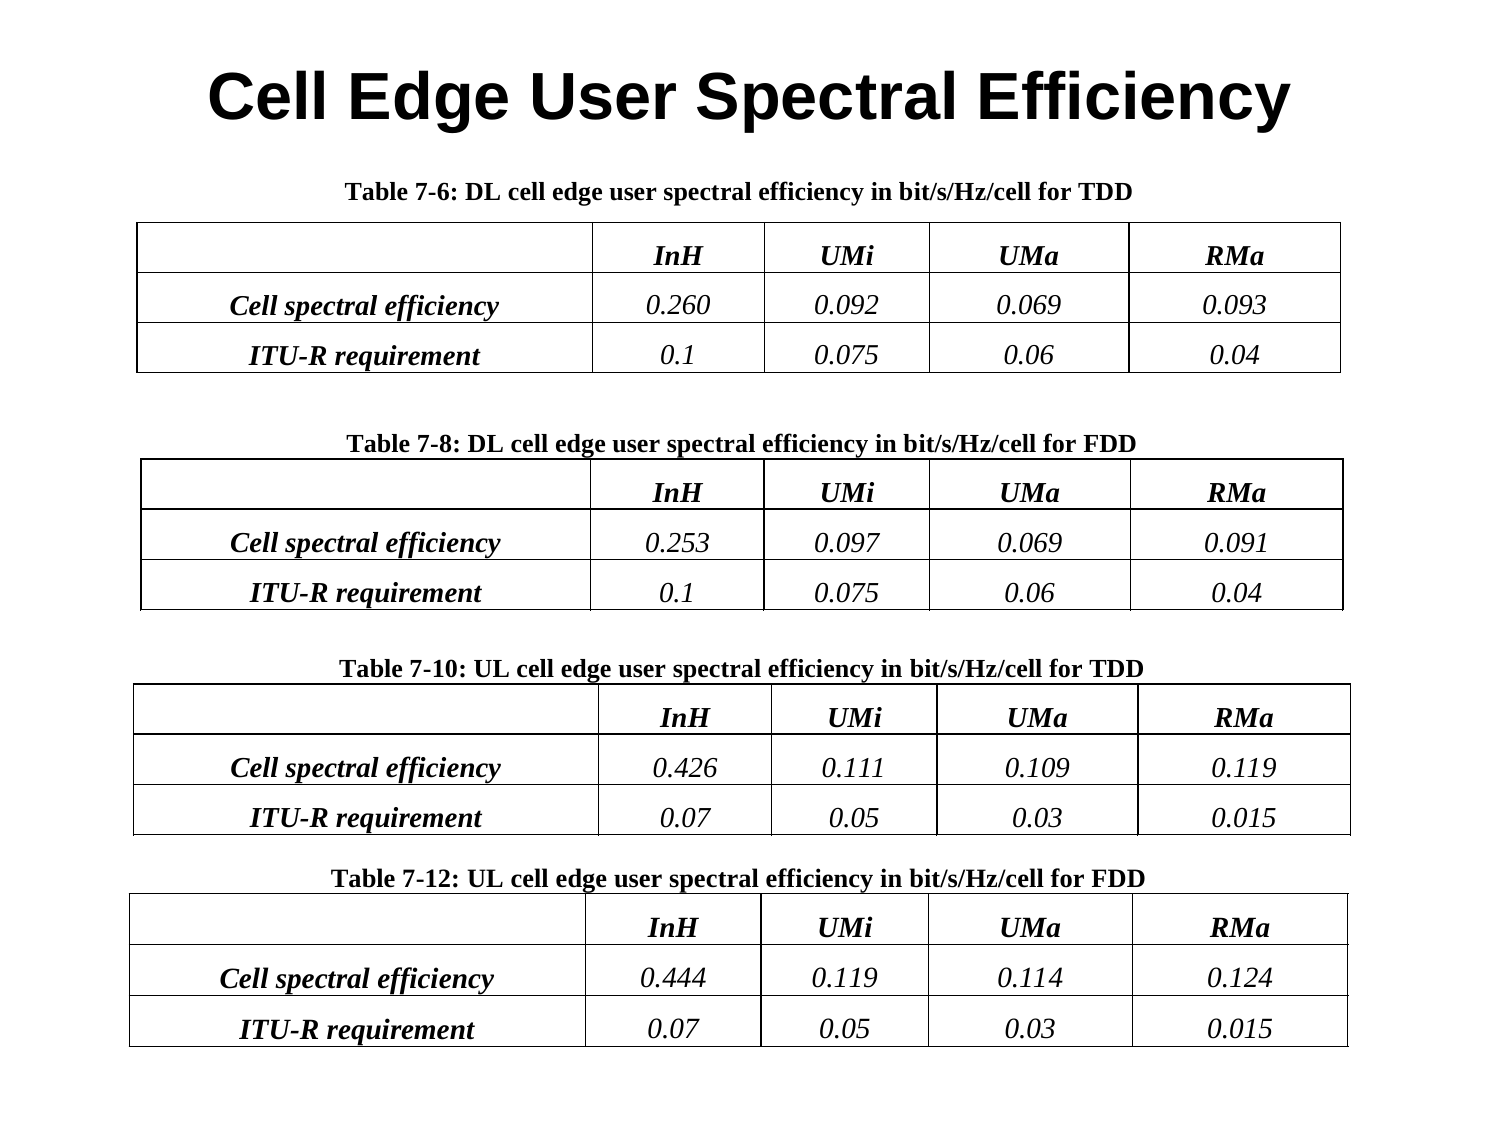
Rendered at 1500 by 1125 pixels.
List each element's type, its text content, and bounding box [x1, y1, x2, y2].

picture [74, 144, 1400, 1101]
title Cell Edge User Spectral Efficiency [75, 45, 1425, 233]
